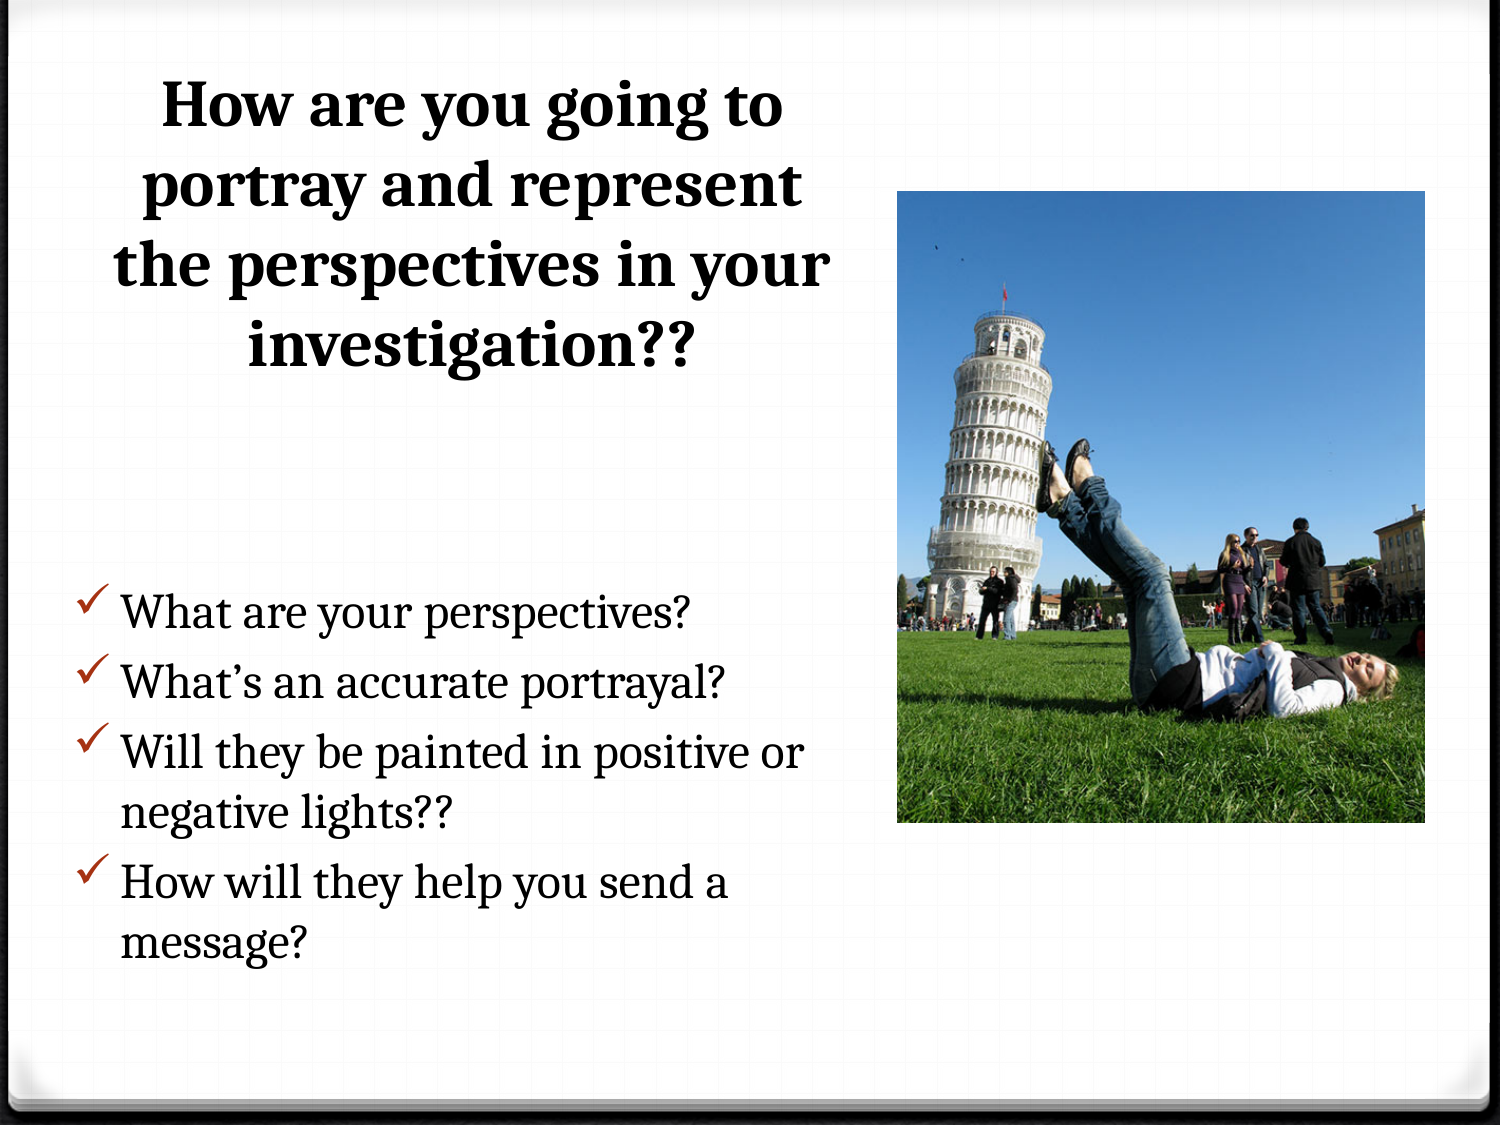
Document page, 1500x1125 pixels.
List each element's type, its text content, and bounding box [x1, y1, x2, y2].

title How are you going to portray and represent the perspectives in your investigation?? [90, 70, 856, 388]
picture [0, 0, 1500, 1125]
list What are your perspectives? What’s an accurate portrayal? Will they be painted in positive or negative lights?? How will they help you send a message? [58, 571, 898, 974]
